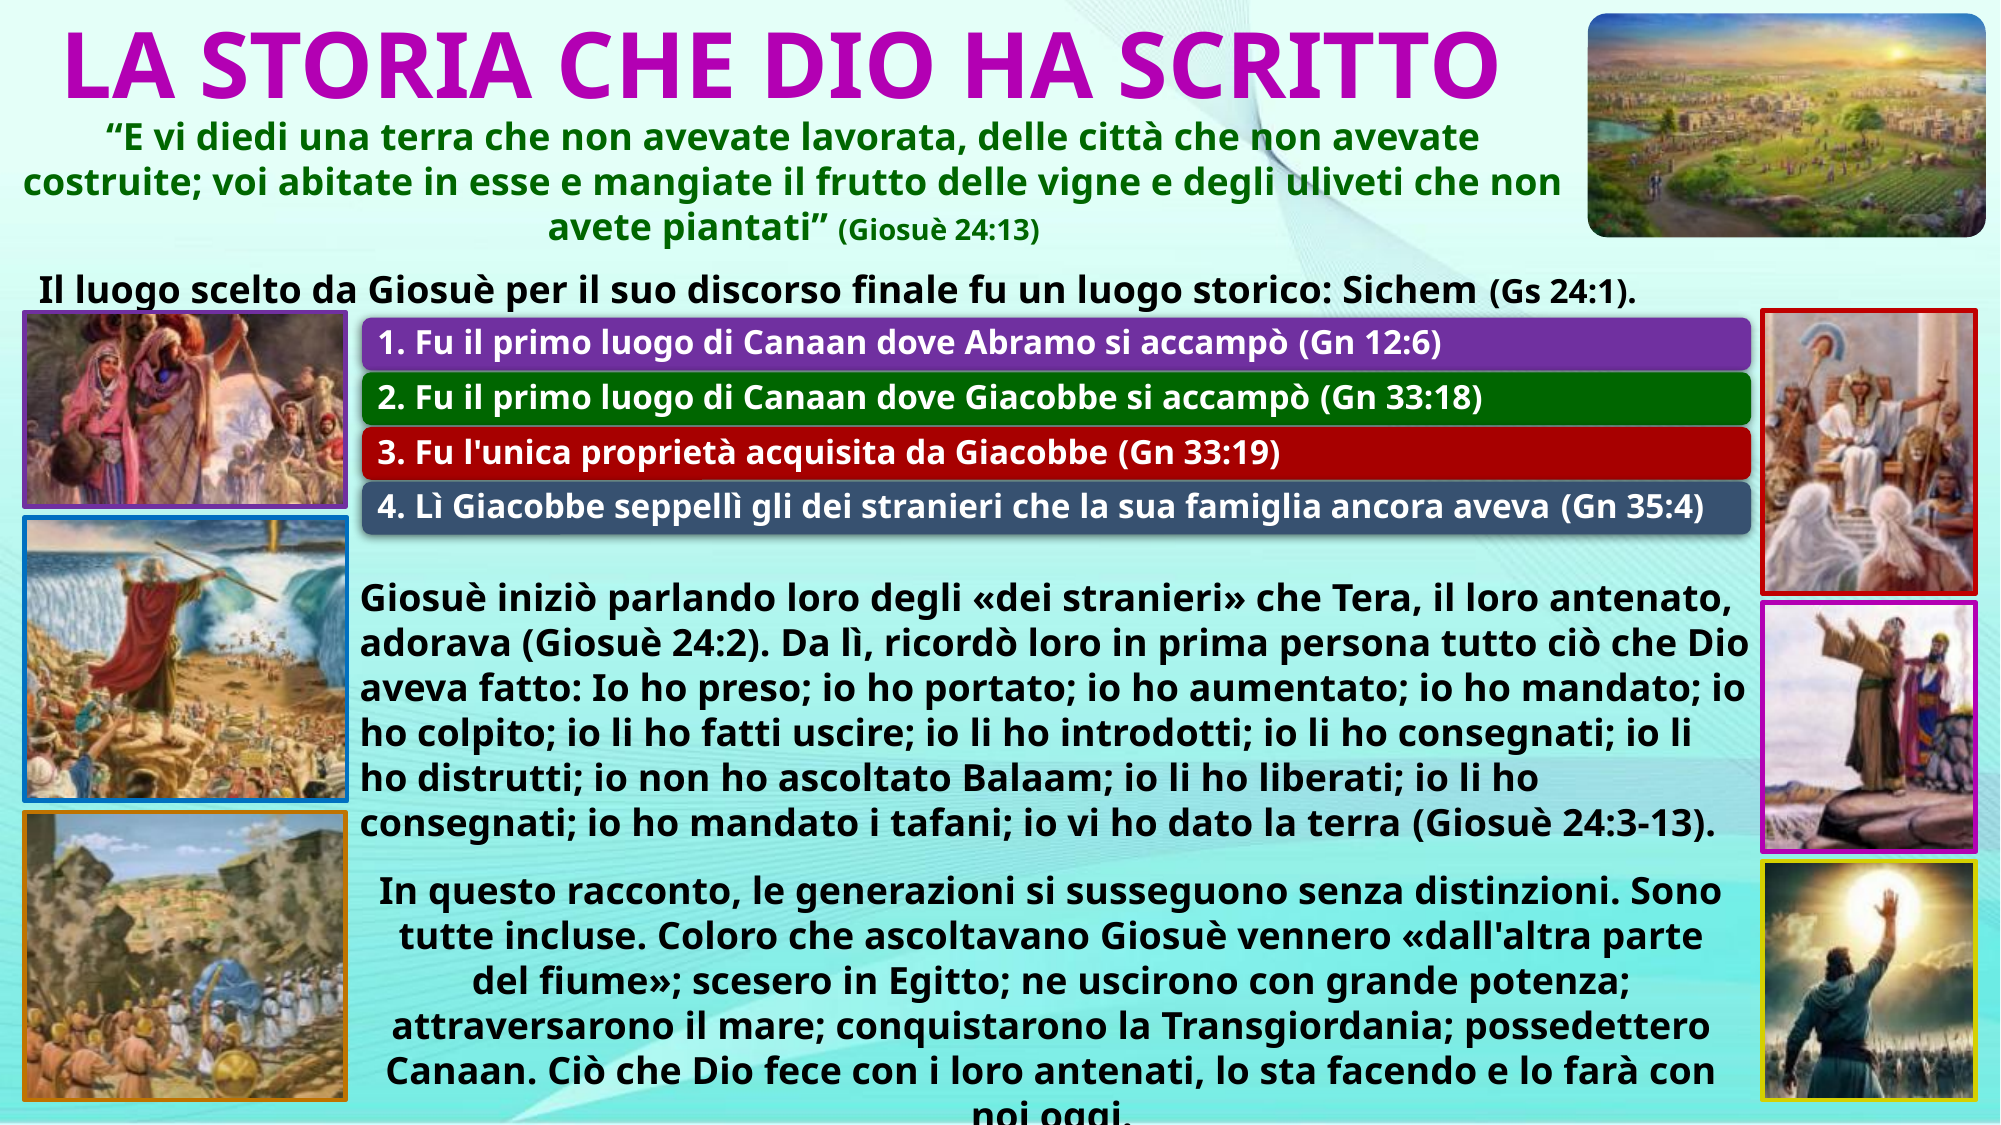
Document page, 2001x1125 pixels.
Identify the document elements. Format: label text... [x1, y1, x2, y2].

text_box LA STORIA CHE DIO HA SCRITTO [0, 0, 1588, 106]
text_box Il luogo scelto da Giosuè per il suo discorso finale fu un luogo storico: Sichem (Gs 24:1). [24, 258, 1956, 319]
text_box Giosuè iniziò parlando loro degli «dei stranieri» che Tera, il loro antenato, adorava (Giosuè 24:2). Da lì, ricordò loro in prima persona tutto ciò che Dio aveva fatto: Io ho preso; io ho portato; io ho aumentato; io ho mandato; io ho colpito; io li ho fatti uscire; io li ho introdotti; io li ho consegnati; io li ho distrutti; io non ho ascoltato Balaam; io li ho liberati; io li ho consegnati; io ho mandato i tafani; io vi ho dato la terra (Giosuè 24:3-13). [344, 567, 1767, 852]
text_box “E vi diedi una terra che non avevate lavorata, delle città che non avevate costruite; voi abitate in esse e mangiate il frutto delle vigne e degli uliveti che non avete piantati” (Giosuè 24:13) [0, 106, 1588, 256]
text_box In questo racconto, le generazioni si susseguono senza distinzioni. Sono tutte incluse. Coloro che ascoltavano Giosuè vennero «dall'altra parte del fiume»; scesero in Egitto; ne uscirono con grande potenza; attraversarono il mare; conquistarono la Transgiordania; possedettero Canaan. Ciò che Dio fece con i loro antenati, lo sta facendo e lo farà con noi oggi. [352, 859, 1752, 1125]
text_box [361, 316, 1752, 536]
picture [0, 0, 2001, 1125]
